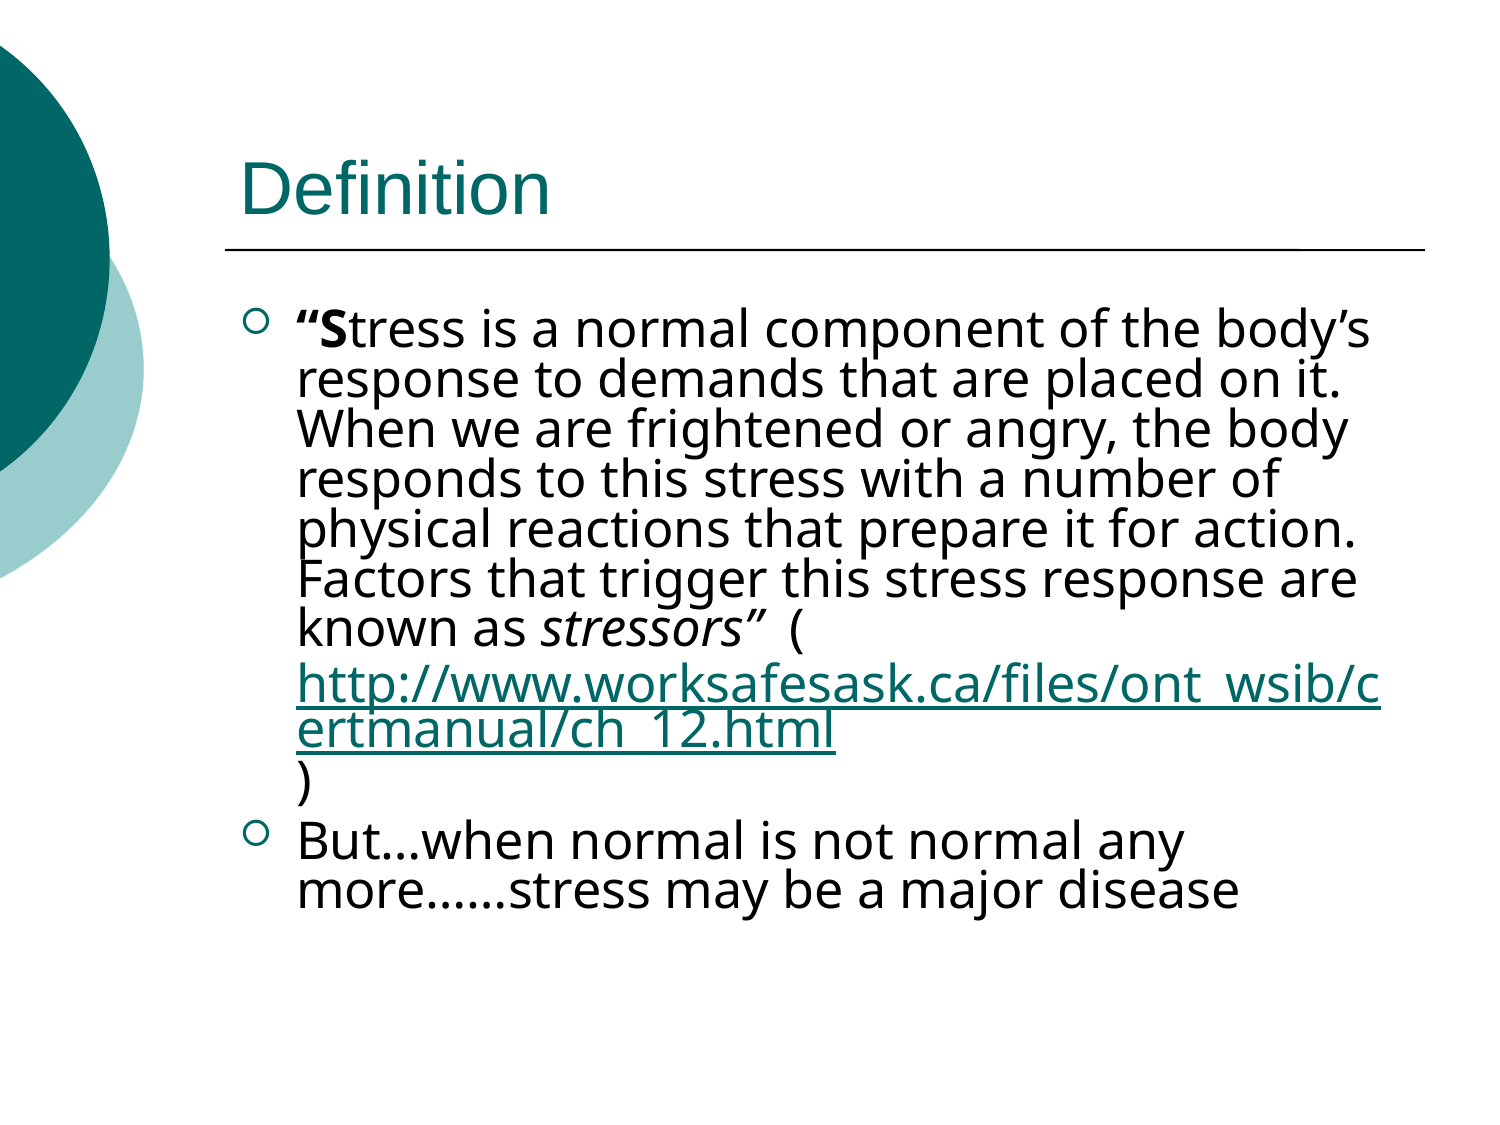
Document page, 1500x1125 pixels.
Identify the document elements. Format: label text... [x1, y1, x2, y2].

list “Stress is a normal component of the body’s response to demands that are placed on it. When we are frightened or angry, the body responds to this stress with a number of physical reactions that prepare it for action. Factors that trigger this stress response are known as stressors” (http://www.worksafesask.ca/files/ont_wsib/certmanual/ch_12.html) But…when normal is not normal any more……stress may be a major disease [224, 299, 1425, 975]
title Definition [224, 49, 1425, 238]
